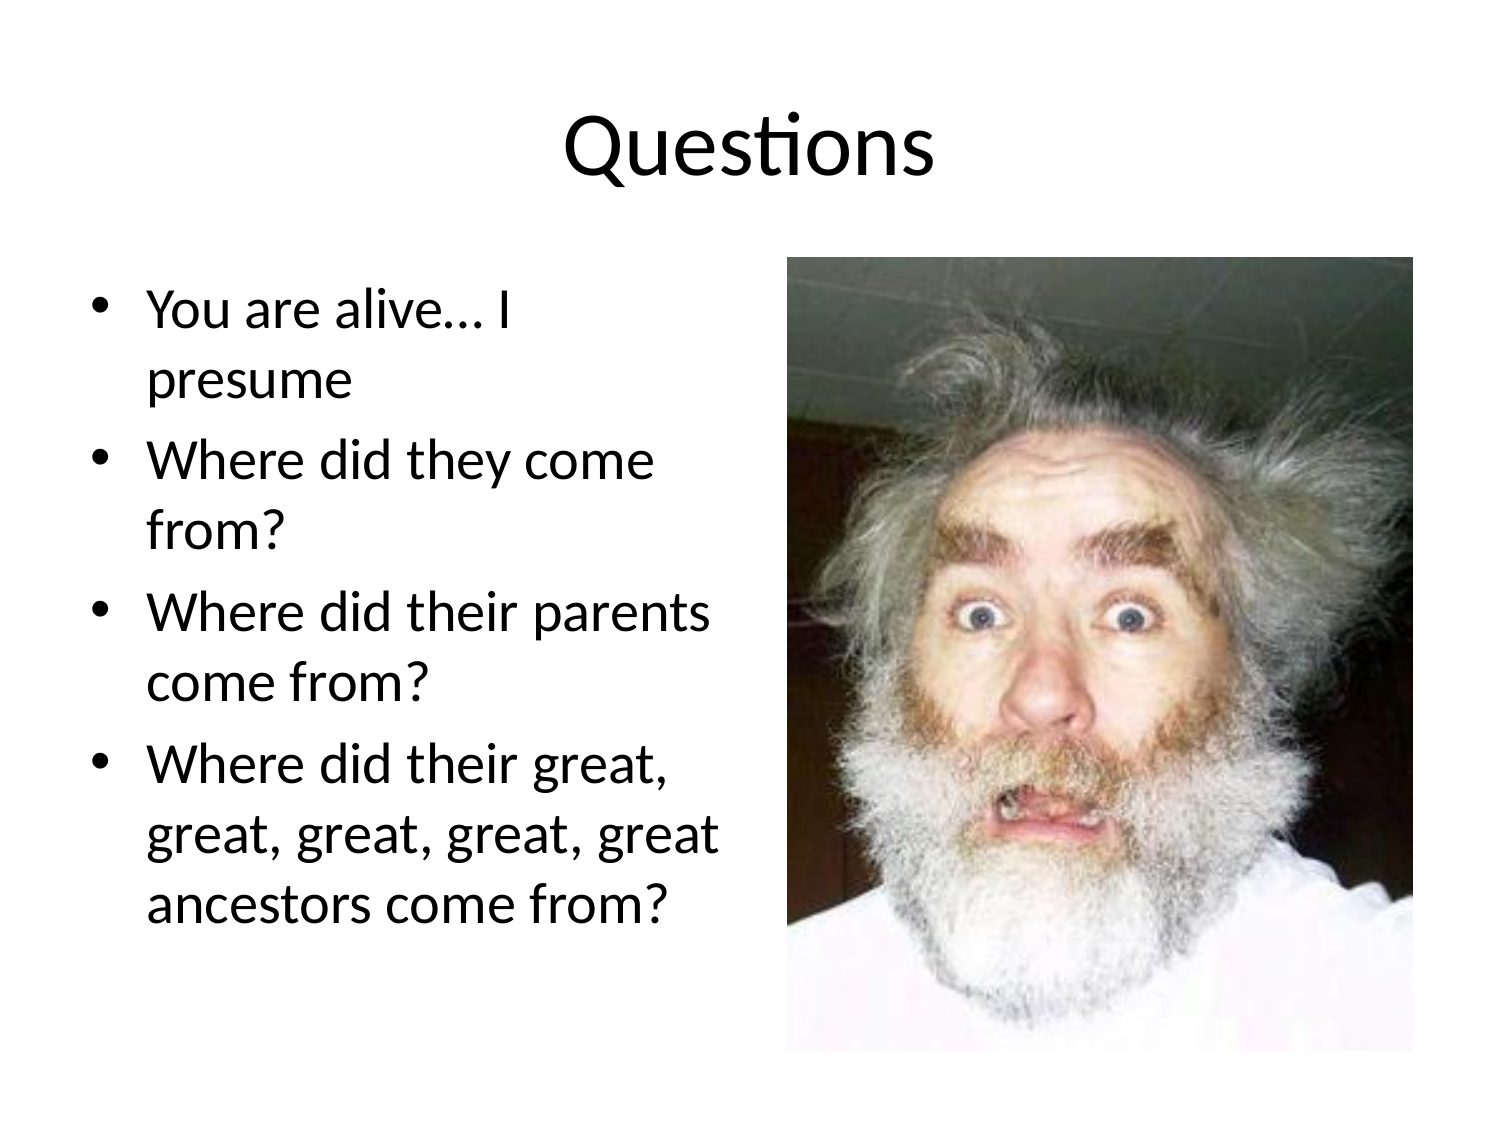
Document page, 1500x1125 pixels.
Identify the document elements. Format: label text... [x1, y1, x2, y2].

list You are alive… I presume Where did they come from? Where did their parents come from? Where did their great, great, great, great, great ancestors come from? [75, 262, 738, 1005]
title Questions [75, 45, 1425, 233]
picture [787, 257, 1413, 1051]
